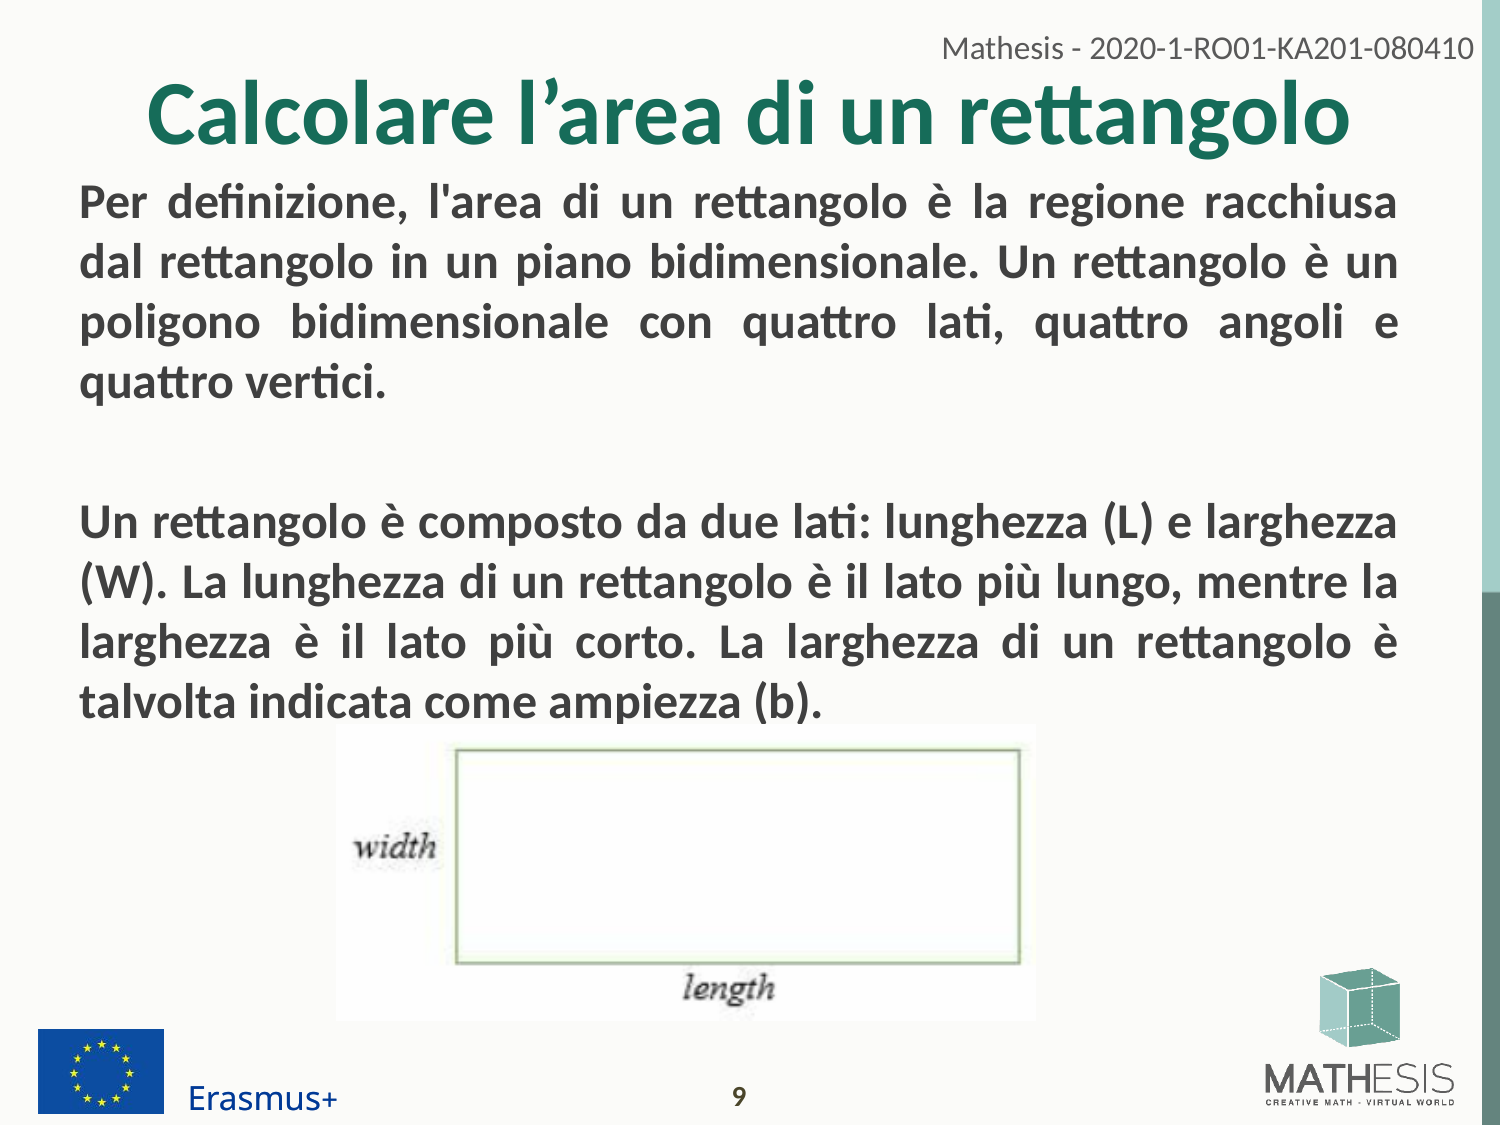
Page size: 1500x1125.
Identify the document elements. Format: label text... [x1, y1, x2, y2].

list Per definizione, l'area di un rettangolo è la regione racchiusa dal rettangolo in un piano bidimensionale. Un rettangolo è un poligono bidimensionale con quattro lati, quattro angoli e quattro vertici. Un rettangolo è composto da due lati: lunghezza (L) e larghezza (W). La lunghezza di un rettangolo è il lato più lungo, mentre la larghezza è il lato più corto. La larghezza di un rettangolo è talvolta indicata come ampiezza (b). [64, 161, 1415, 904]
picture [38, 1029, 164, 1114]
title Calcolare l’area di un rettangolo [75, 45, 1425, 233]
picture [336, 724, 1036, 1021]
